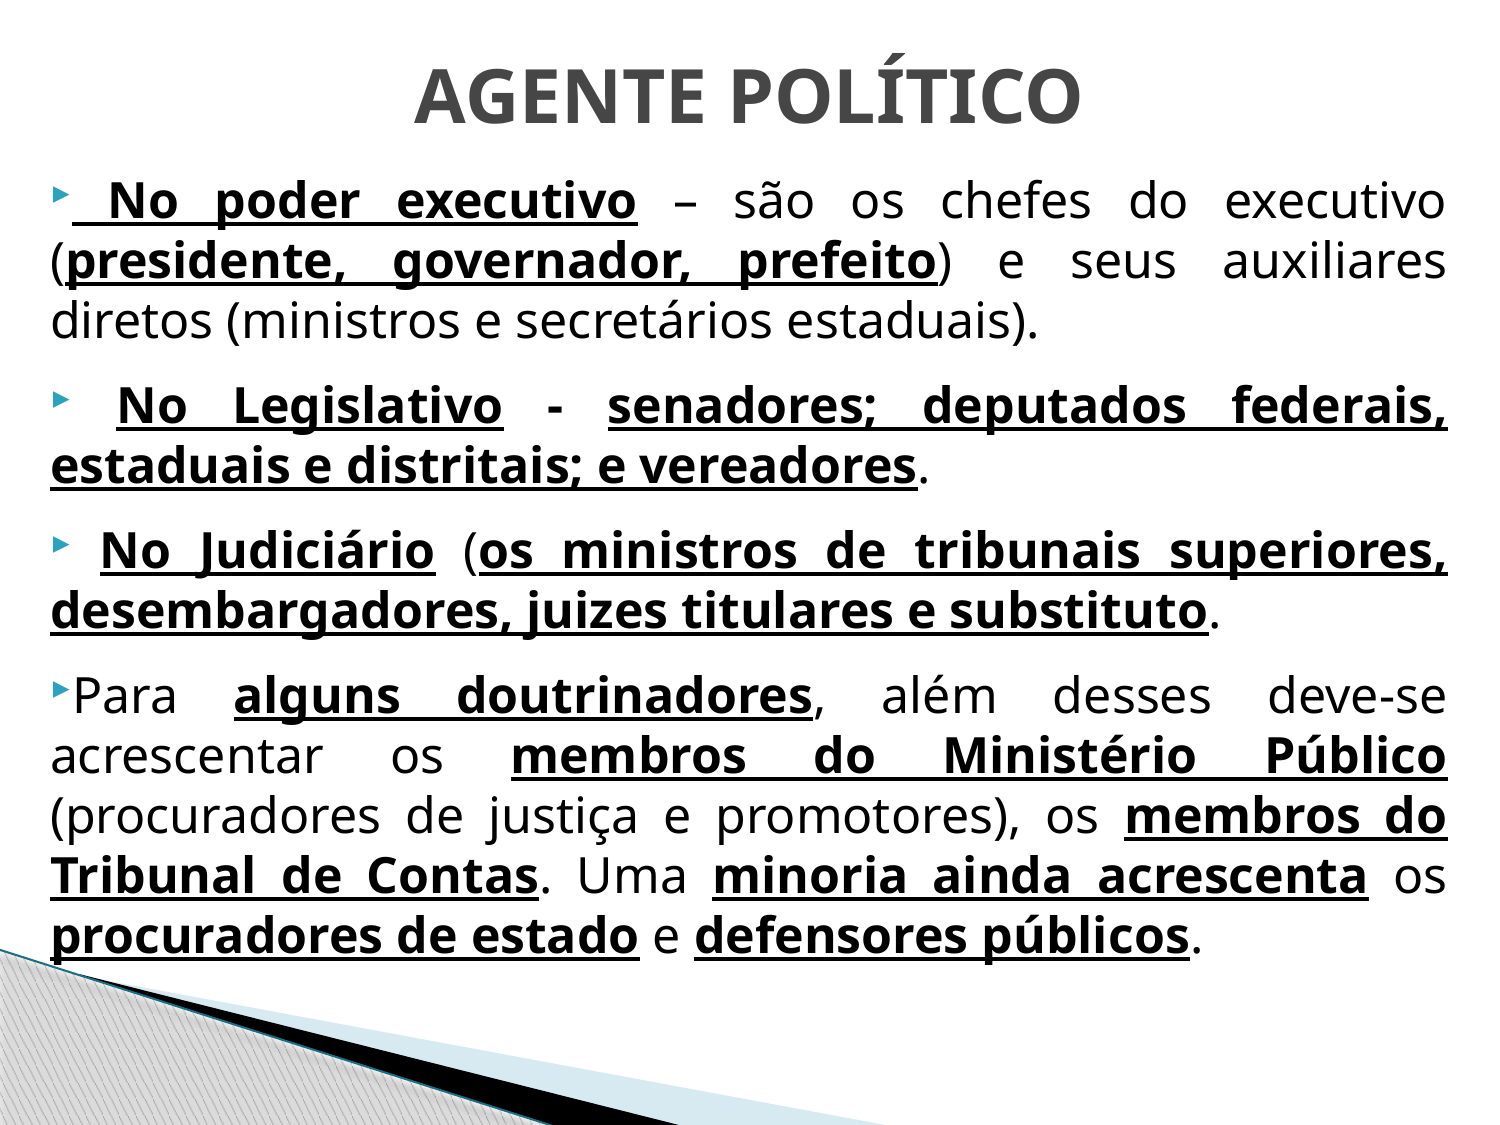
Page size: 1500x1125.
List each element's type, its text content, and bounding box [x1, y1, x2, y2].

title AGENTE POLÍTICO [0, 0, 1500, 188]
list No poder executivo – são os chefes do executivo (presidente, governador, prefeito) e seus auxiliares diretos (ministros e secretários estaduais). No Legislativo - senadores; deputados federais, estaduais e distritais; e vereadores. No Judiciário (os ministros de tribunais superiores, desembargadores, juizes titulares e substituto. Para alguns doutrinadores, além desses deve-se acrescentar os membros do Ministério Público (procuradores de justiça e promotores), os membros do Tribunal de Contas. Uma minoria ainda acrescenta os procuradores de estado e defensores públicos. [35, 160, 1463, 1125]
